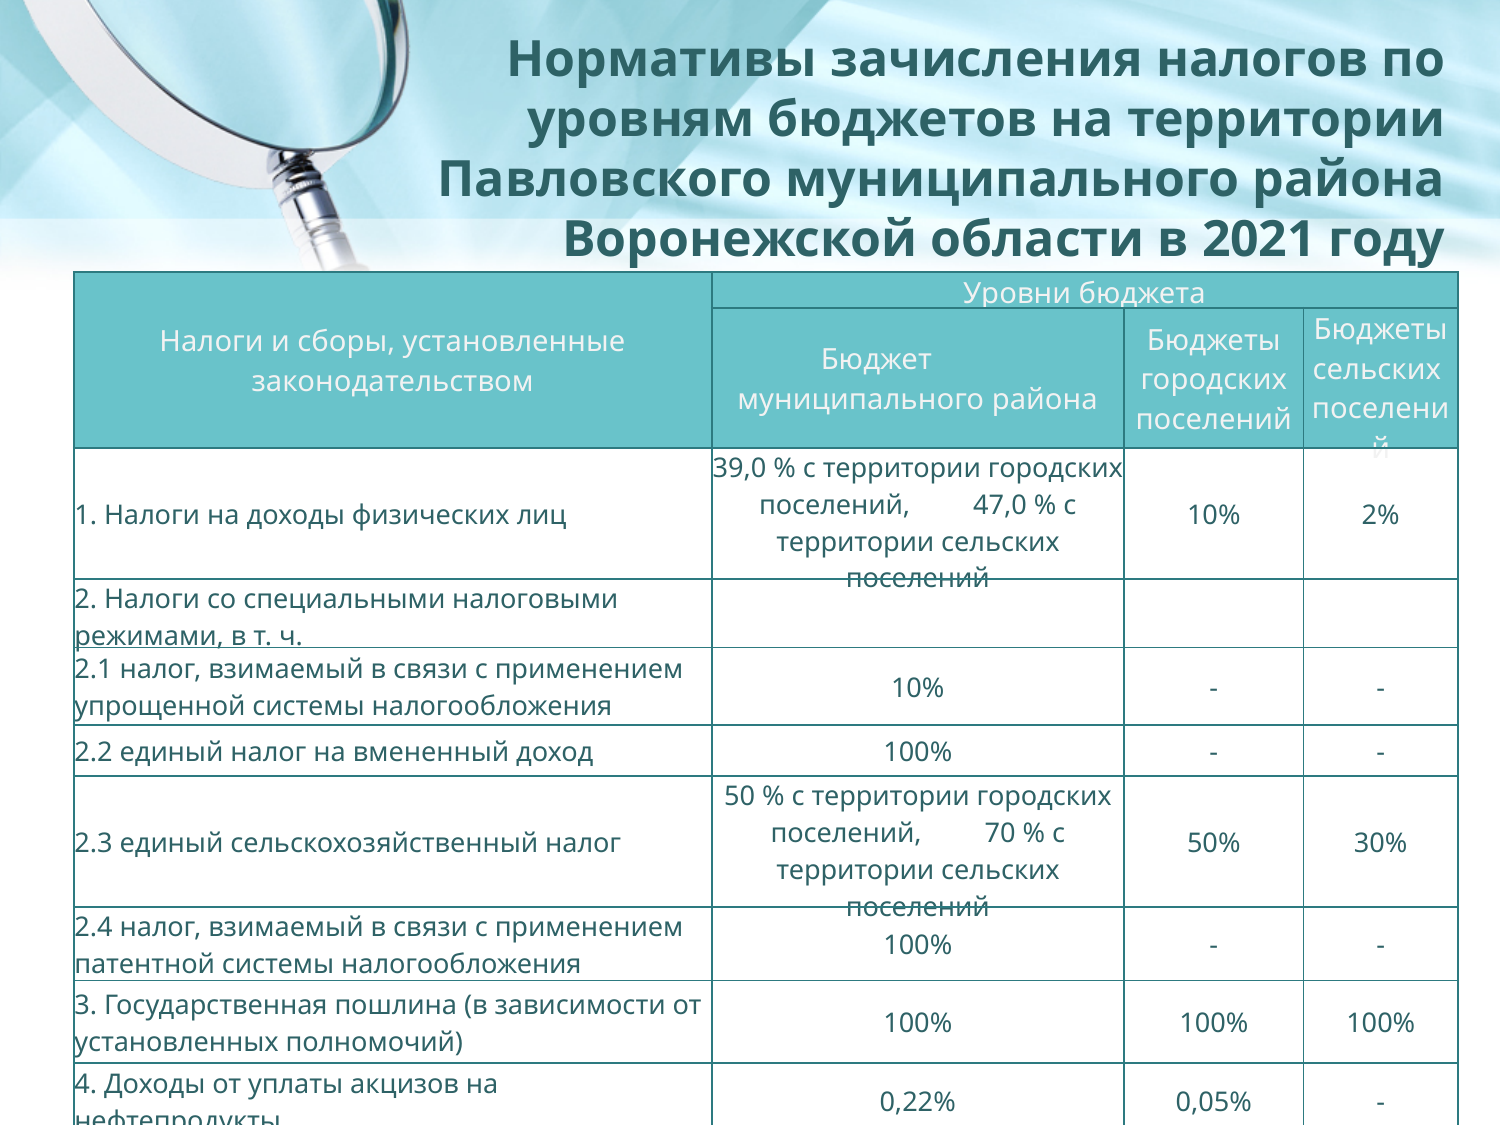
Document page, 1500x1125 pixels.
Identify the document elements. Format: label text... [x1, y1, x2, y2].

table_cell 2% [1304, 449, 1457, 578]
table_cell 100% [713, 908, 1123, 980]
table_cell 50% [1125, 777, 1303, 906]
table_cell 2. Налоги со специальными налоговыми режимами, в т. ч. [75, 580, 711, 647]
table_header Уровни бюджета [713, 273, 1457, 307]
table_cell 100% [713, 981, 1123, 1062]
table_cell [1304, 580, 1457, 647]
text_box Нормативы зачисления налогов по уровням бюджетов на территории Павловского муниципального района Воронежской области в 2021 году [383, 19, 1461, 274]
table_cell - [1125, 908, 1303, 980]
table_cell 10% [713, 648, 1123, 724]
picture [0, 0, 1500, 1125]
table_cell - [1125, 648, 1303, 724]
table_cell - [1304, 908, 1457, 980]
table_cell Бюджеты сельских поселений [1304, 309, 1457, 447]
table_cell 4. Доходы от уплаты акцизов на нефтепродукты [75, 1064, 711, 1125]
table_cell 2.3 единый сельскохозяйственный налог [75, 777, 711, 906]
table_cell - [1304, 648, 1457, 724]
table_cell - [1304, 1064, 1457, 1125]
table_cell 50 % с территории городских поселений, 70 % с территории сельских поселений [713, 777, 1123, 906]
table_cell 100% [1304, 981, 1457, 1062]
table_cell 39,0 % с территории городских поселений, 47,0 % с территории сельских поселений [713, 449, 1123, 578]
table_cell - [1304, 726, 1457, 775]
table_cell [1125, 580, 1303, 647]
table_cell 30% [1304, 777, 1457, 906]
table_cell 2.4 налог, взимаемый в связи с применением патентной системы налогообложения [75, 908, 711, 980]
table_cell 1. Налоги на доходы физических лиц [75, 449, 711, 578]
table_cell Бюджет муниципального района [713, 309, 1123, 447]
table_cell 0,05% [1125, 1064, 1303, 1125]
table_cell Бюджеты городских поселений [1125, 309, 1303, 447]
table_cell - [1125, 726, 1303, 775]
table_cell 100% [1125, 981, 1303, 1062]
table_header Налоги и сборы, установленные законодательством [75, 273, 711, 447]
table_cell 100% [713, 726, 1123, 775]
table_cell 2.2 единый налог на вмененный доход [75, 726, 711, 775]
table_cell 3. Государственная пошлина (в зависимости от установленных полномочий) [75, 981, 711, 1062]
table_cell 0,22% [713, 1064, 1123, 1125]
table_cell [713, 580, 1123, 647]
table_cell 10% [1125, 449, 1303, 578]
table_cell 2.1 налог, взимаемый в связи с применением упрощенной системы налогообложения [75, 648, 711, 724]
